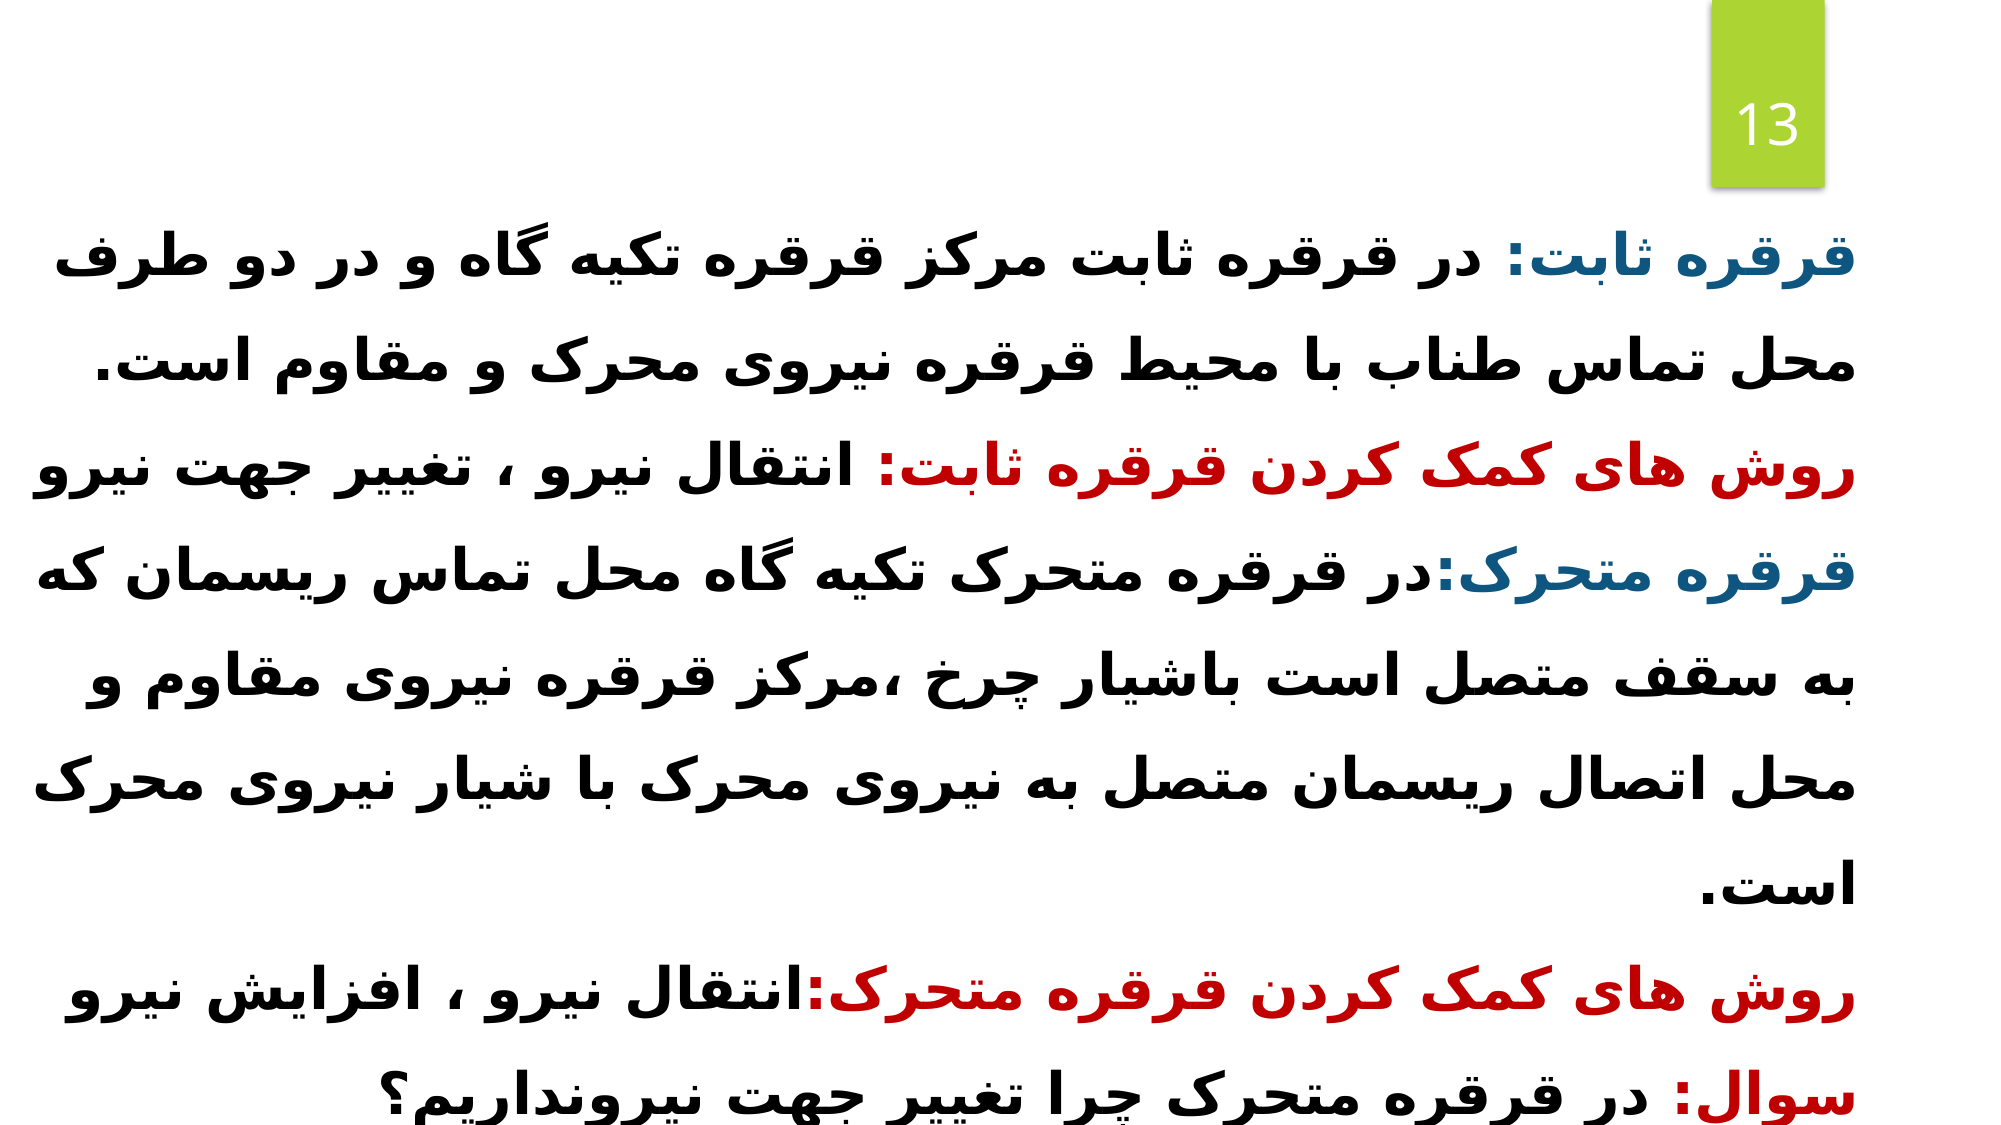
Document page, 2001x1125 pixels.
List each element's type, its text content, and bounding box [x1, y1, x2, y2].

slide_number 13 [1698, 48, 1836, 175]
text_box قرقره ثابت: در قرقره ثابت مرکز قرقره تکیه گاه و در دو طرف محل تماس طناب با محیط قرقره نیروی محرک و مقاوم است. روش های کمک کردن قرقره ثابت: انتقال نیرو ، تغییر جهت نیرو قرقره متحرک:در قرقره متحرک تکیه گاه محل تماس ریسمان که به سقف متصل است باشیار چرخ ،مرکز قرقره نیروی مقاوم و محل اتصال ریسمان متصل به نیروی محرک با شیار نیروی محرک است. روش های کمک کردن قرقره متحرک:انتقال نیرو ، افزایش نیرو سوال: در قرقره متحرک چرا تغییر جهت نیرونداریم؟ سوال: با توجه به رابطه بین نیرو ها و بازوها در ماشین ها درصورت صرف نظر از اصطکاک بین نیروی مقاوم و نیروی محرک قرقره متحرک چه رابطه ای برقرار است؟ [0, 174, 1874, 1125]
